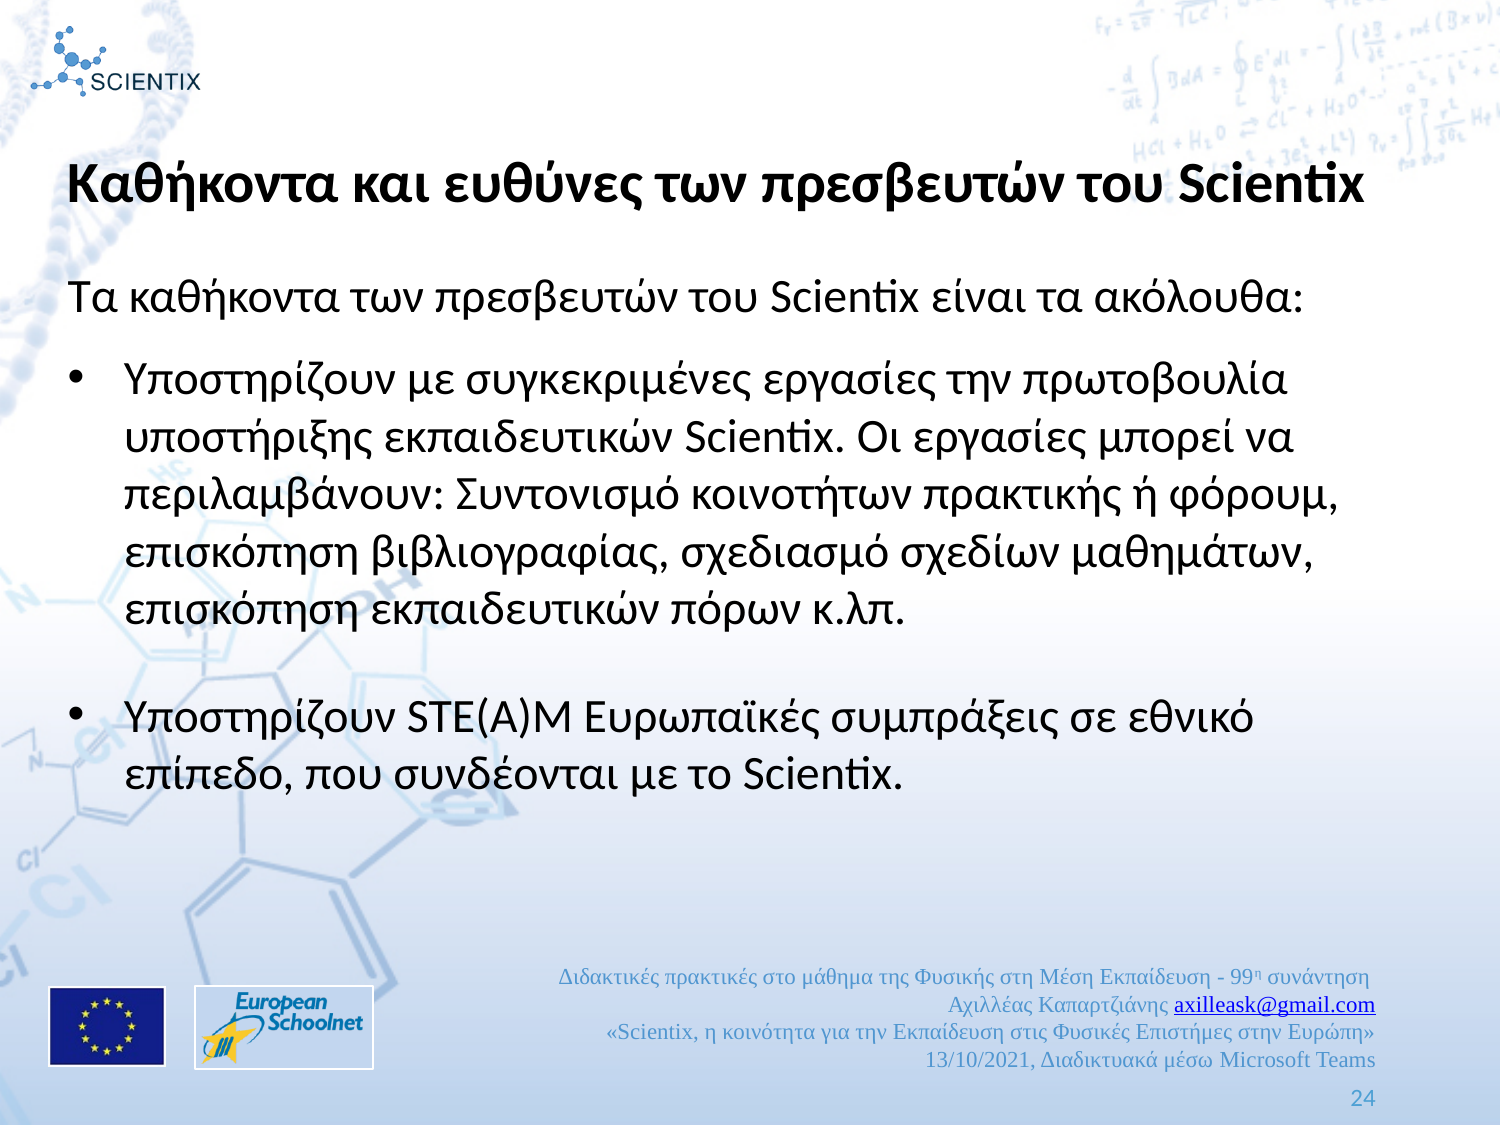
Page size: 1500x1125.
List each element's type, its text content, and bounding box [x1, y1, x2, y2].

picture [0, 0, 1500, 1125]
text_box Καθήκοντα και ευθύνες των πρεσβευτών του Scientix Τα καθήκοντα των πρεσβευτών του Scientix είναι τα ακόλουθα: Υποστηρίζουν με συγκεκριμένες εργασίες την πρωτοβουλία υποστήριξης εκπαιδευτικών Scientix. Οι εργασίες μπορεί να περιλαμβάνουν: Συντονισμό κοινοτήτων πρακτικής ή φόρουμ, επισκόπηση βιβλιογραφίας, σχεδιασμό σχεδίων μαθημάτων, επισκόπηση εκπαιδευτικών πόρων κ.λπ. Υποστηρίζουν STE(A)M Ευρωπαϊκές συμπράξεις σε εθνικό επίπεδο, που συνδέονται με το Scientix. [52, 137, 1439, 877]
